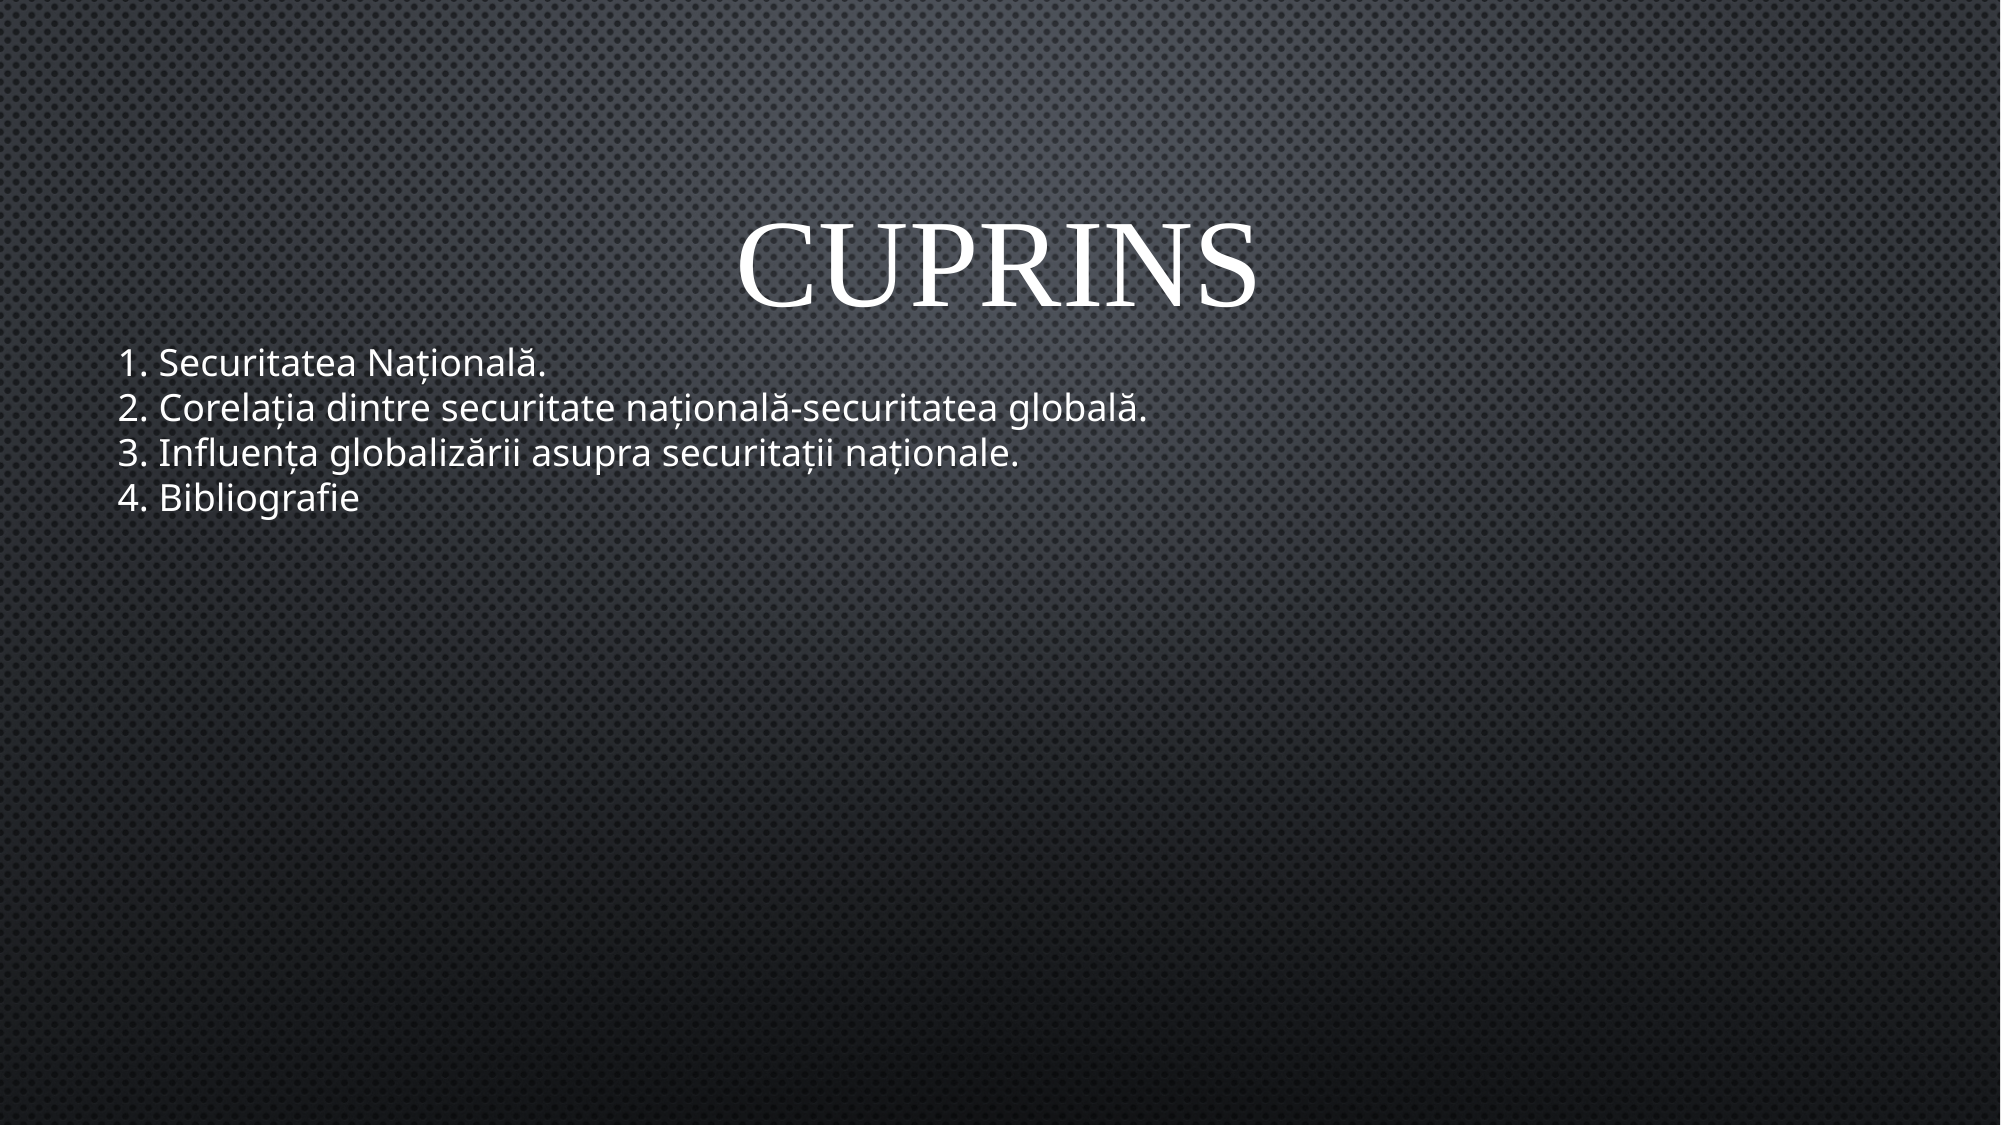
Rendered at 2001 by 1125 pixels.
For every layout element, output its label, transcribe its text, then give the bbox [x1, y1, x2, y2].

title Cuprins [187, 99, 1813, 331]
text_box 1. Securitatea Națională. 2. Corelația dintre securitate națională-securitatea globală. 3. Influența globalizării asupra securitații naționale. 4. Bibliografie [102, 331, 1862, 527]
